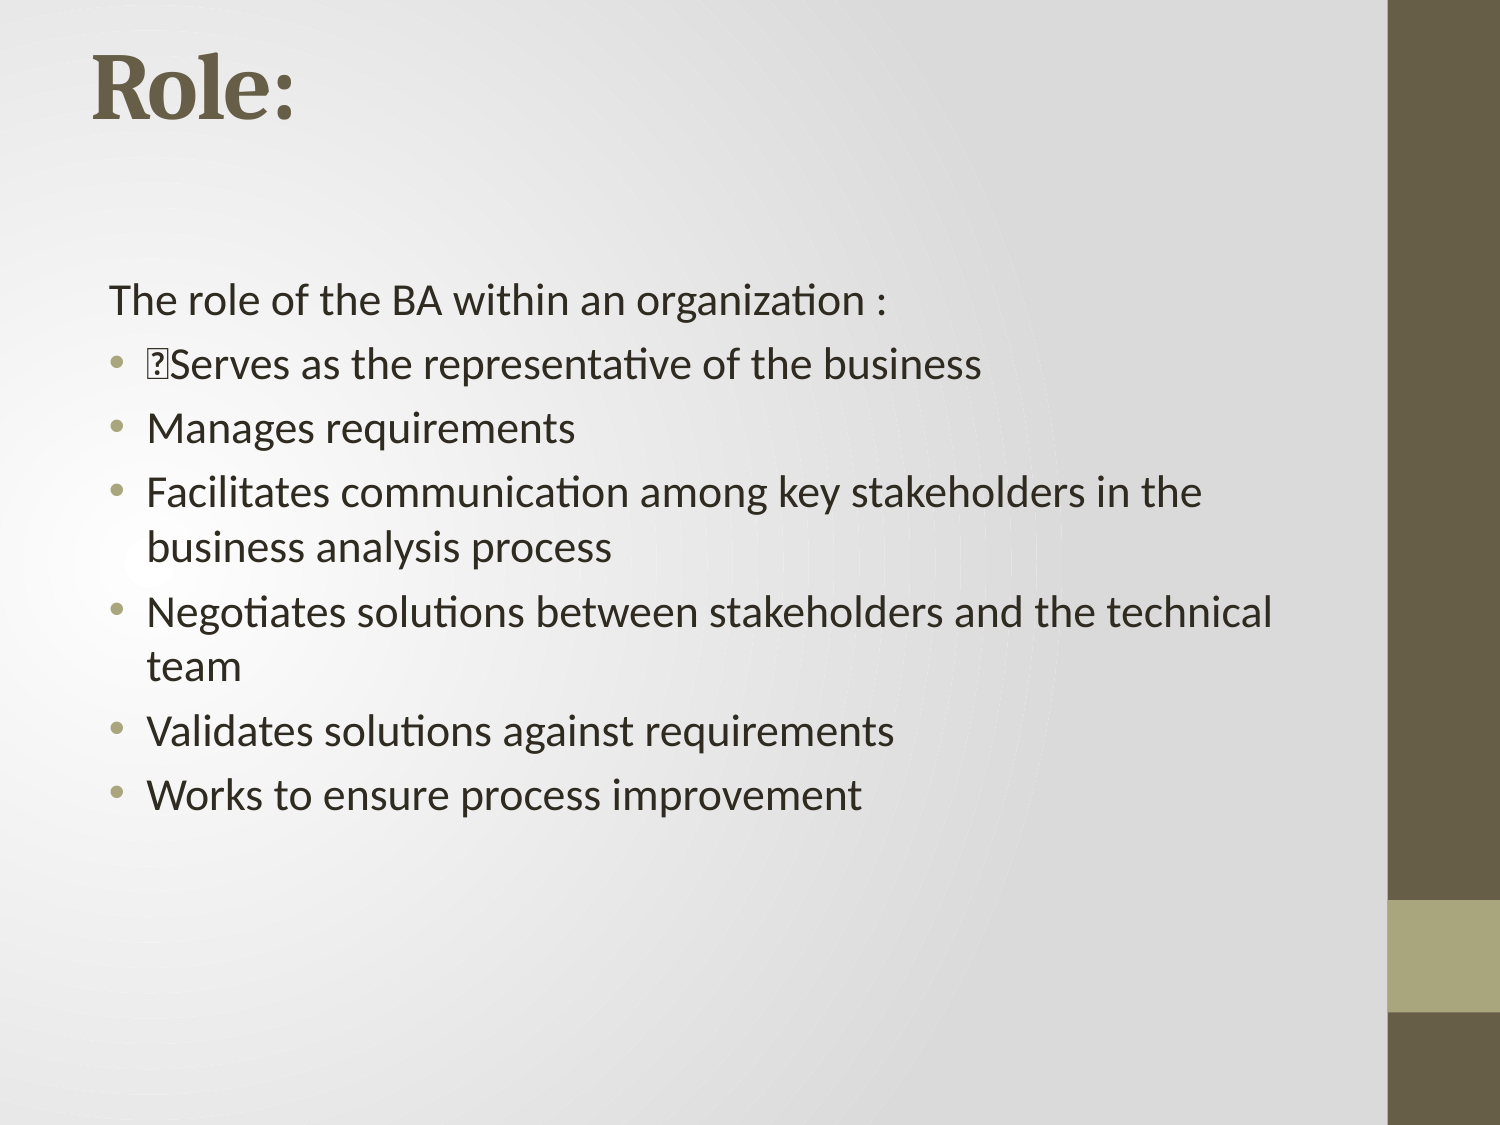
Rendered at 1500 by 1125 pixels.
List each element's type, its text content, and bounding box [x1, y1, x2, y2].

list The role of the BA within an organization : Serves as the representative of the business Manages requirements Facilitates communication among key stakeholders in the business analysis process Negotiates solutions between stakeholders and the technical team Validates solutions against requirements Works to ensure process improvement [75, 262, 1325, 1050]
title Role: [75, 45, 1325, 233]
